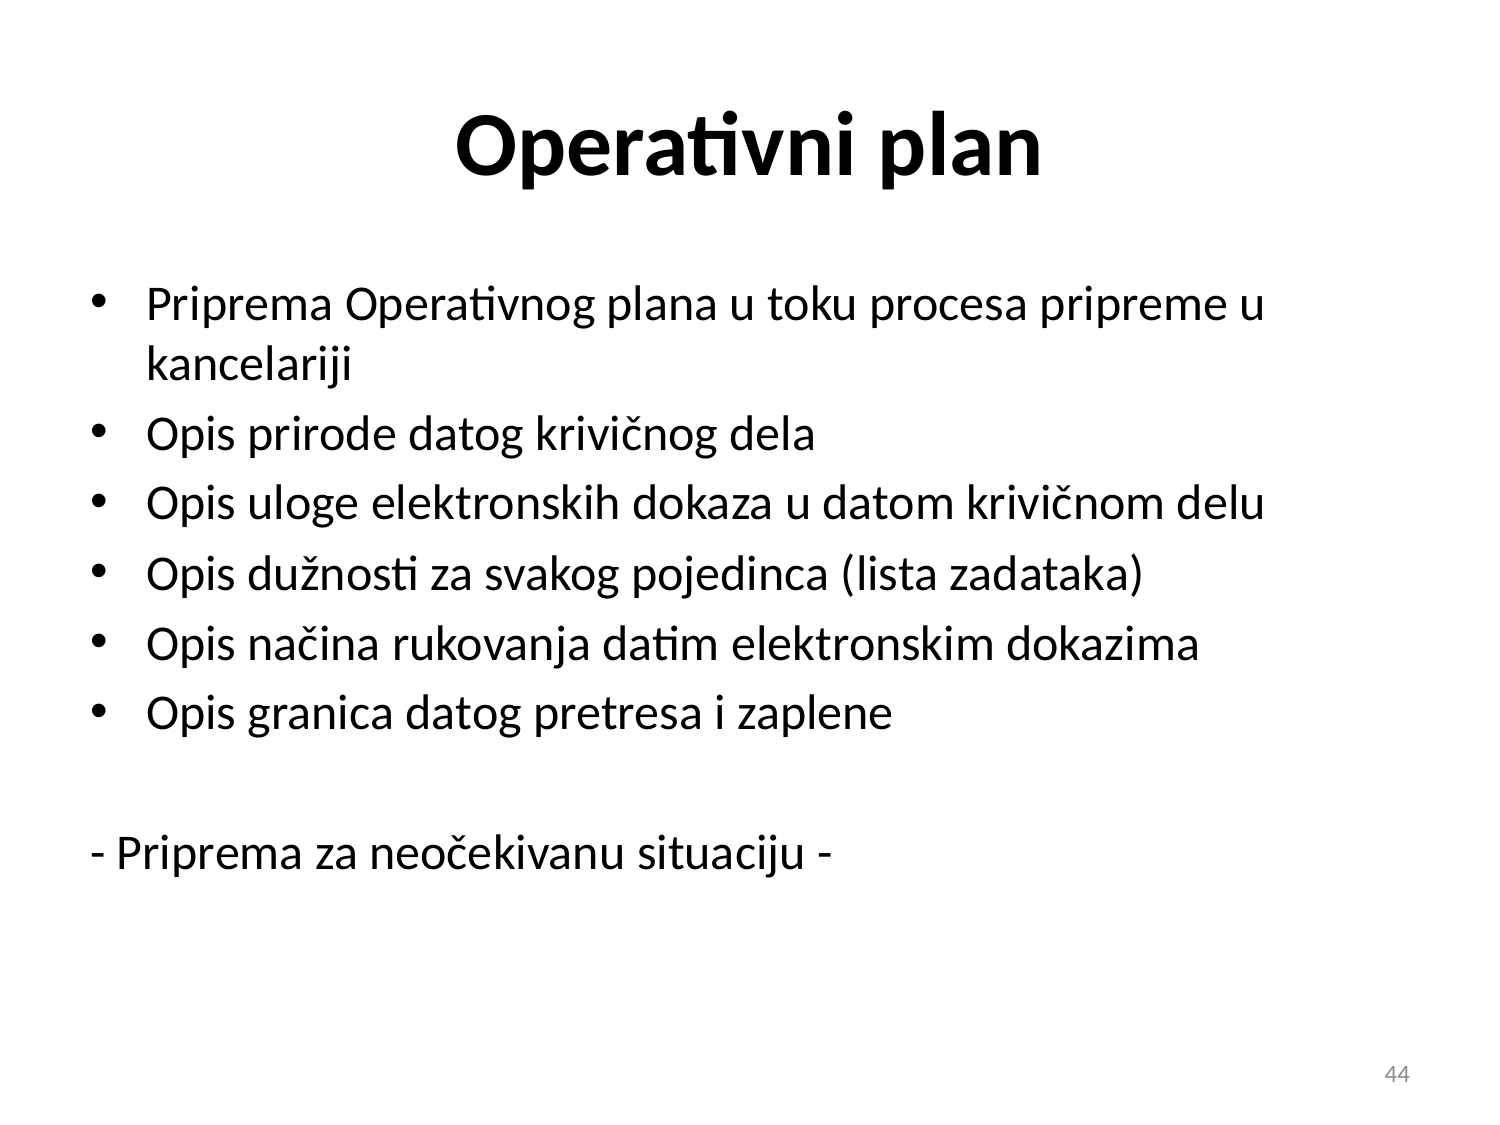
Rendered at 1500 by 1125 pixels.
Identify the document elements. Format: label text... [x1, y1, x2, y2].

slide_number 44 [1074, 1042, 1425, 1103]
list Priprema Operativnog plana u toku procesa pripreme u kancelariji Opis prirode datog krivičnog dela Opis uloge elektronskih dokaza u datom krivičnom delu Opis dužnosti za svakog pojedinca (lista zadataka) Opis načina rukovanja datim elektronskim dokazima Opis granica datog pretresa i zaplene - Priprema za neočekivanu situaciju - [74, 262, 1456, 1006]
title Operativni plan [74, 44, 1426, 233]
